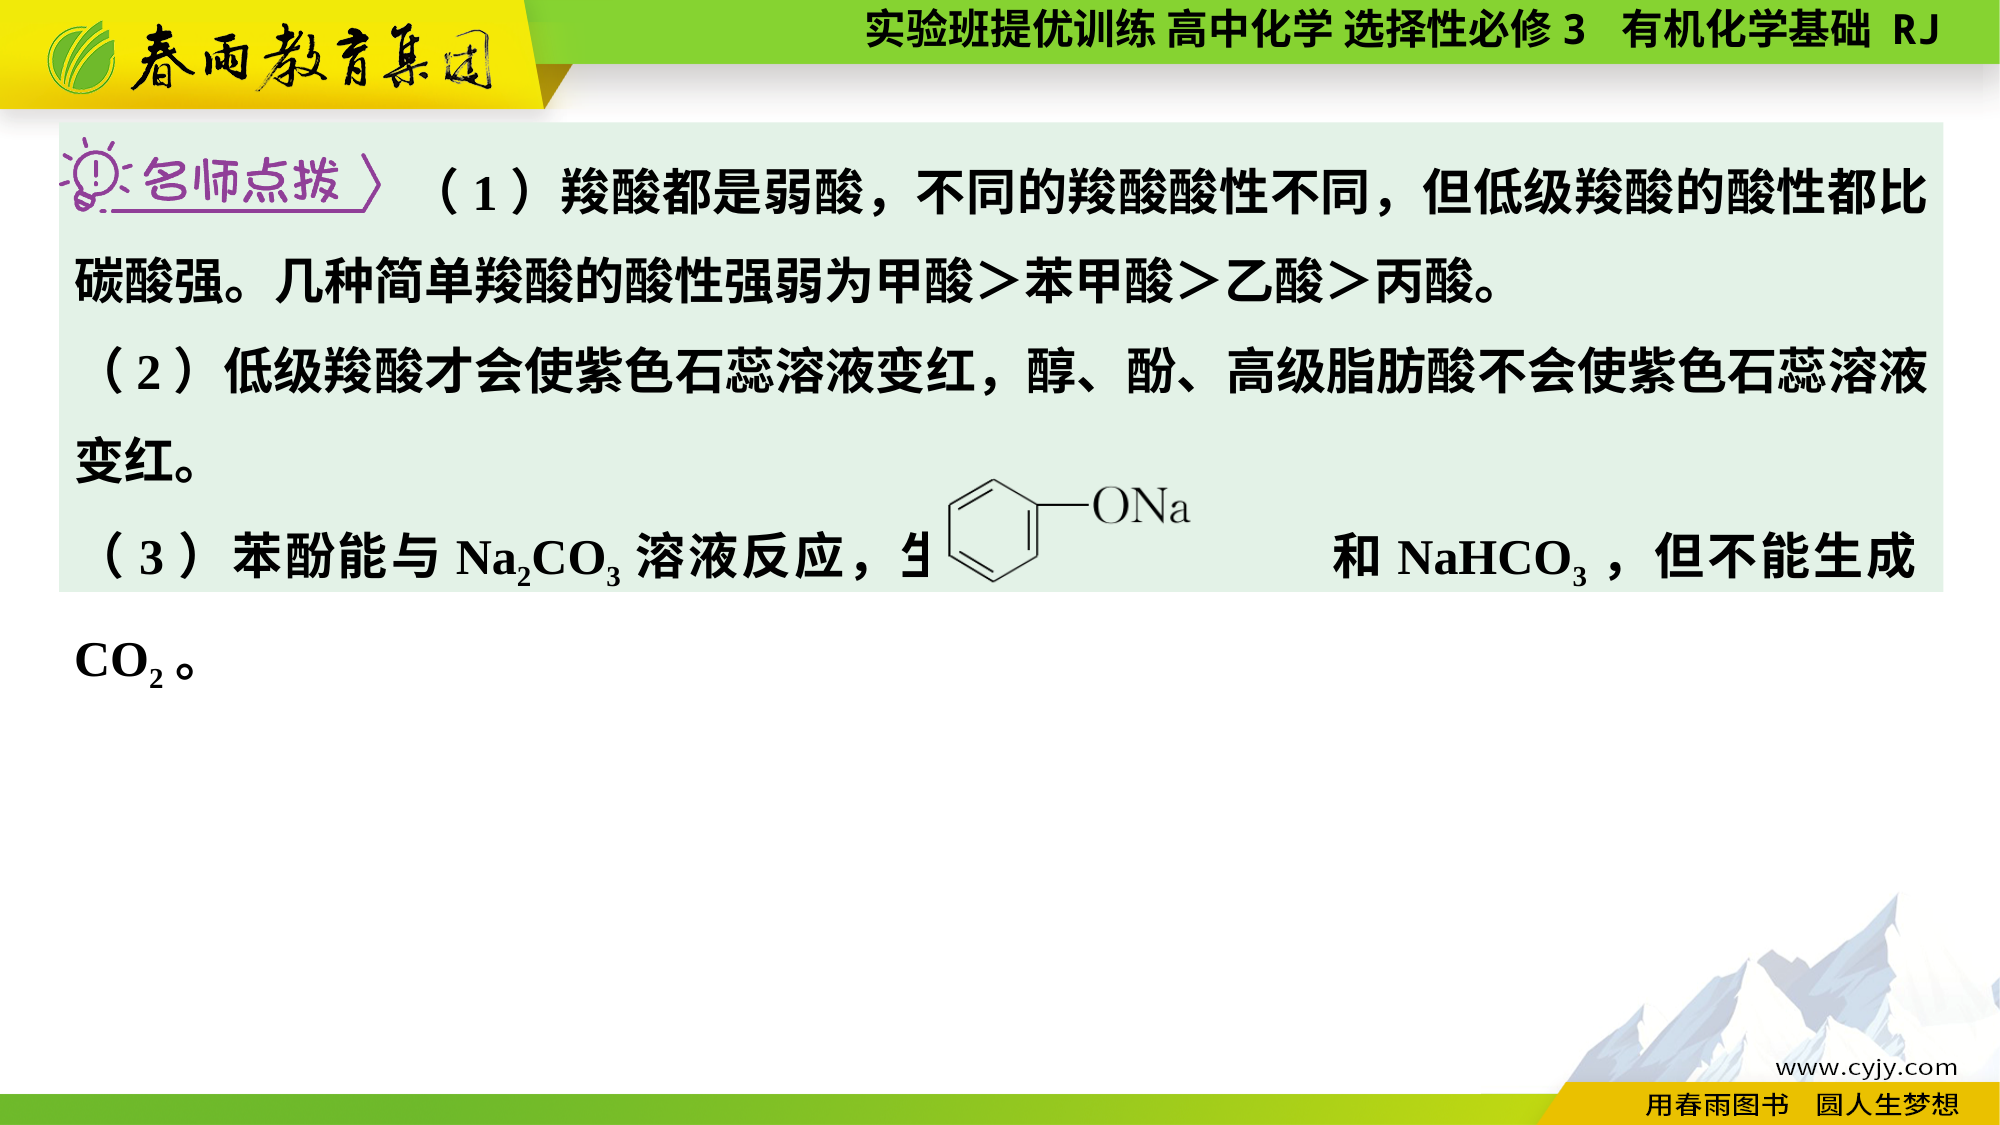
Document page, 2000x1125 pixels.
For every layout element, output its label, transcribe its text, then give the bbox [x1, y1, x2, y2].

picture [0, 0, 2000, 1125]
list （1）羧酸都是弱酸，不同的羧酸酸性不同，但低级羧酸的酸性都比碳酸强。几种简单羧酸的酸性强弱为甲酸＞苯甲酸＞乙酸＞丙酸。 （2）低级羧酸才会使紫色石蕊溶液变红，醇、酚、高级脂肪酸不会使紫色石蕊溶液变红。 （3）苯酚能与Na2CO3溶液反应，生成 和NaHCO3，但不能生成CO2。 [59, 122, 1944, 592]
